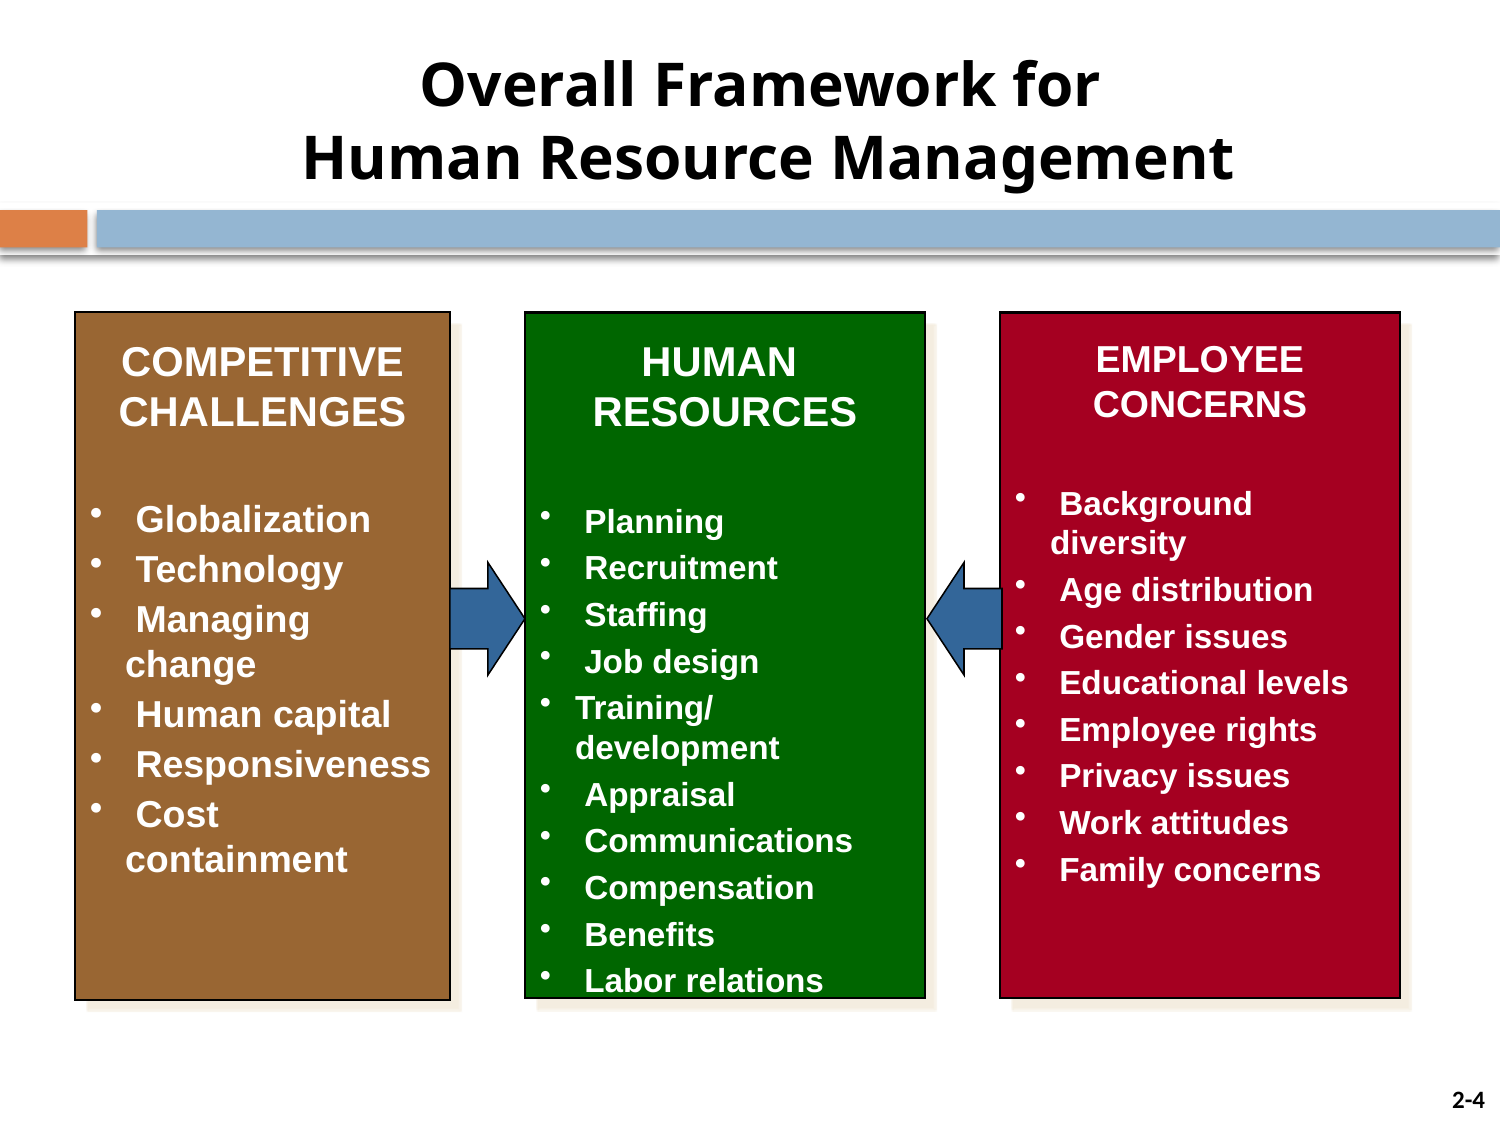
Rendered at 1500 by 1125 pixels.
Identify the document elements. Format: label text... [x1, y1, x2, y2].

text_box [926, 562, 1002, 676]
title Overall Framework for Human Resource Management [99, 37, 1438, 200]
text_box HUMAN RESOURCES Planning Recruitment Staffing Job design Training/development Appraisal Communications Compensation Benefits Labor relations [525, 312, 925, 999]
text_box [449, 562, 525, 676]
text_box EMPLOYEE CONCERNS Background diversity Age distribution Gender issues Educational levels Employee rights Privacy issues Work attitudes Family concerns [999, 312, 1400, 999]
text_box COMPETITIVE CHALLENGES Globalization Technology Managing change Human capital Responsiveness Cost containment [74, 312, 450, 1000]
